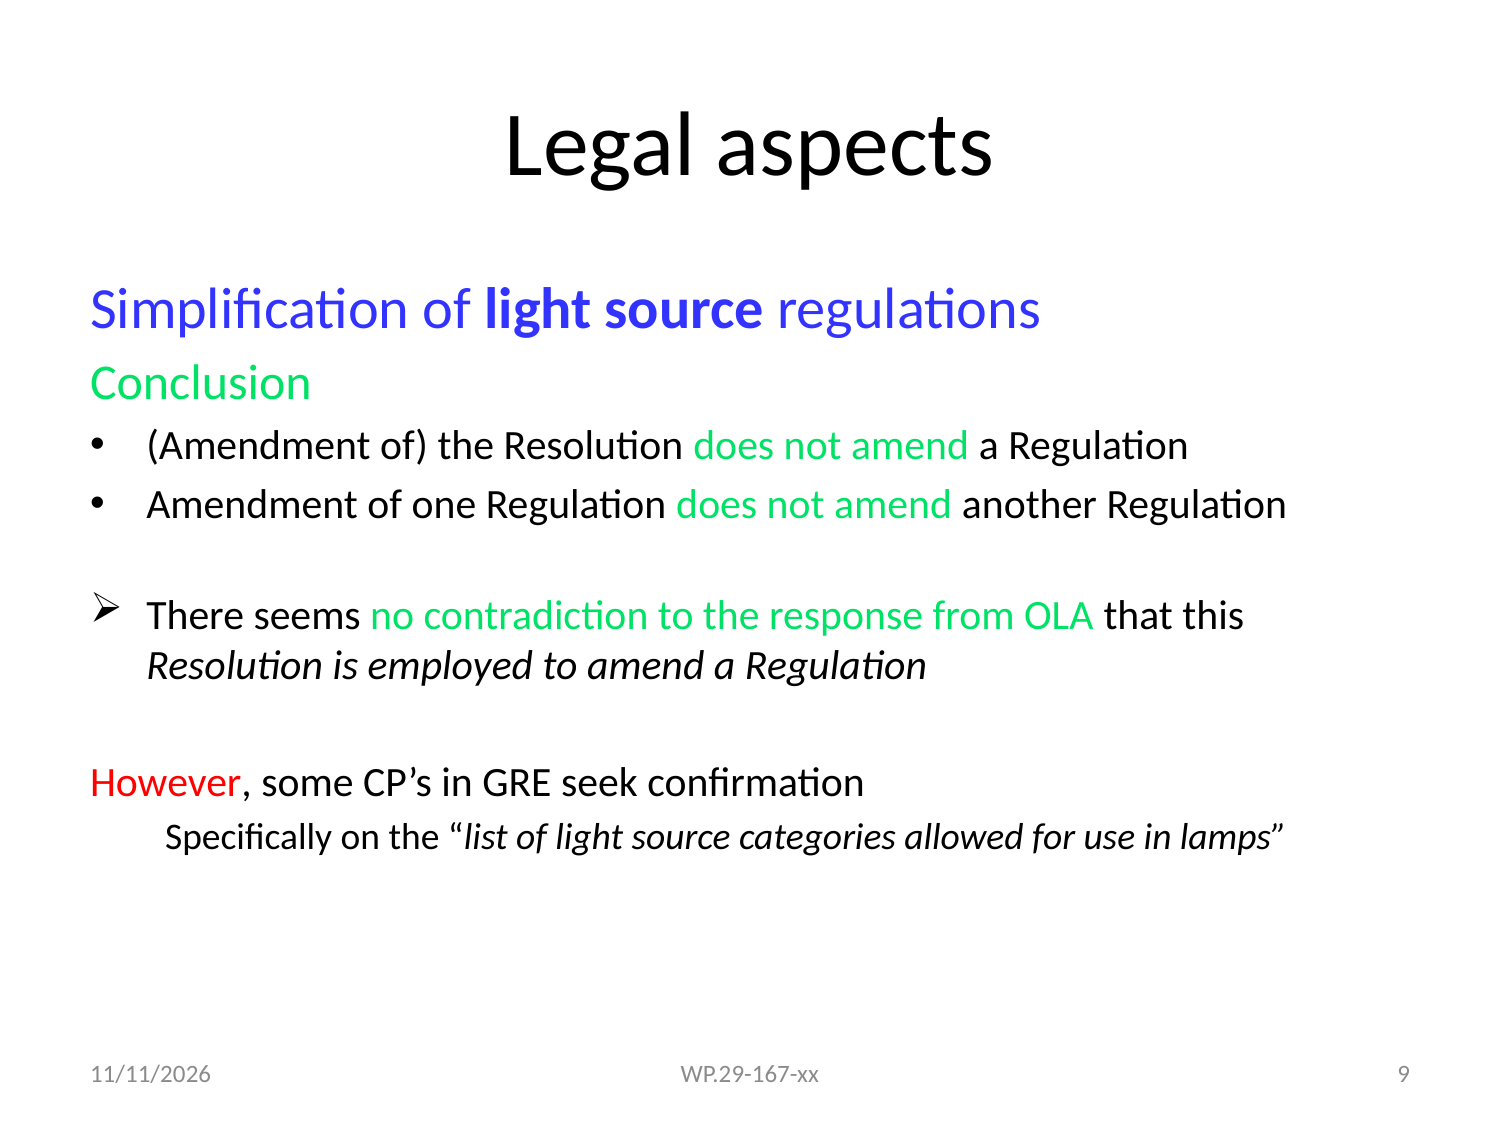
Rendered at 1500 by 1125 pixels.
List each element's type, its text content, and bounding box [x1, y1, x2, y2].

slide_number 9 [1074, 1042, 1425, 1103]
title Legal aspects [75, 45, 1425, 233]
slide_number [75, 1042, 425, 1103]
footer WP.29-167-xx [512, 1042, 988, 1103]
list Simplification of light source regulations Conclusion (Amendment of) the Resolution does not amend a Regulation Amendment of one Regulation does not amend another Regulation There seems no contradiction to the response from OLA that this Resolution is employed to amend a Regulation However, some CP’s in GRE seek confirmation Specifically on the “list of light source categories allowed for use in lamps” [75, 262, 1319, 1005]
